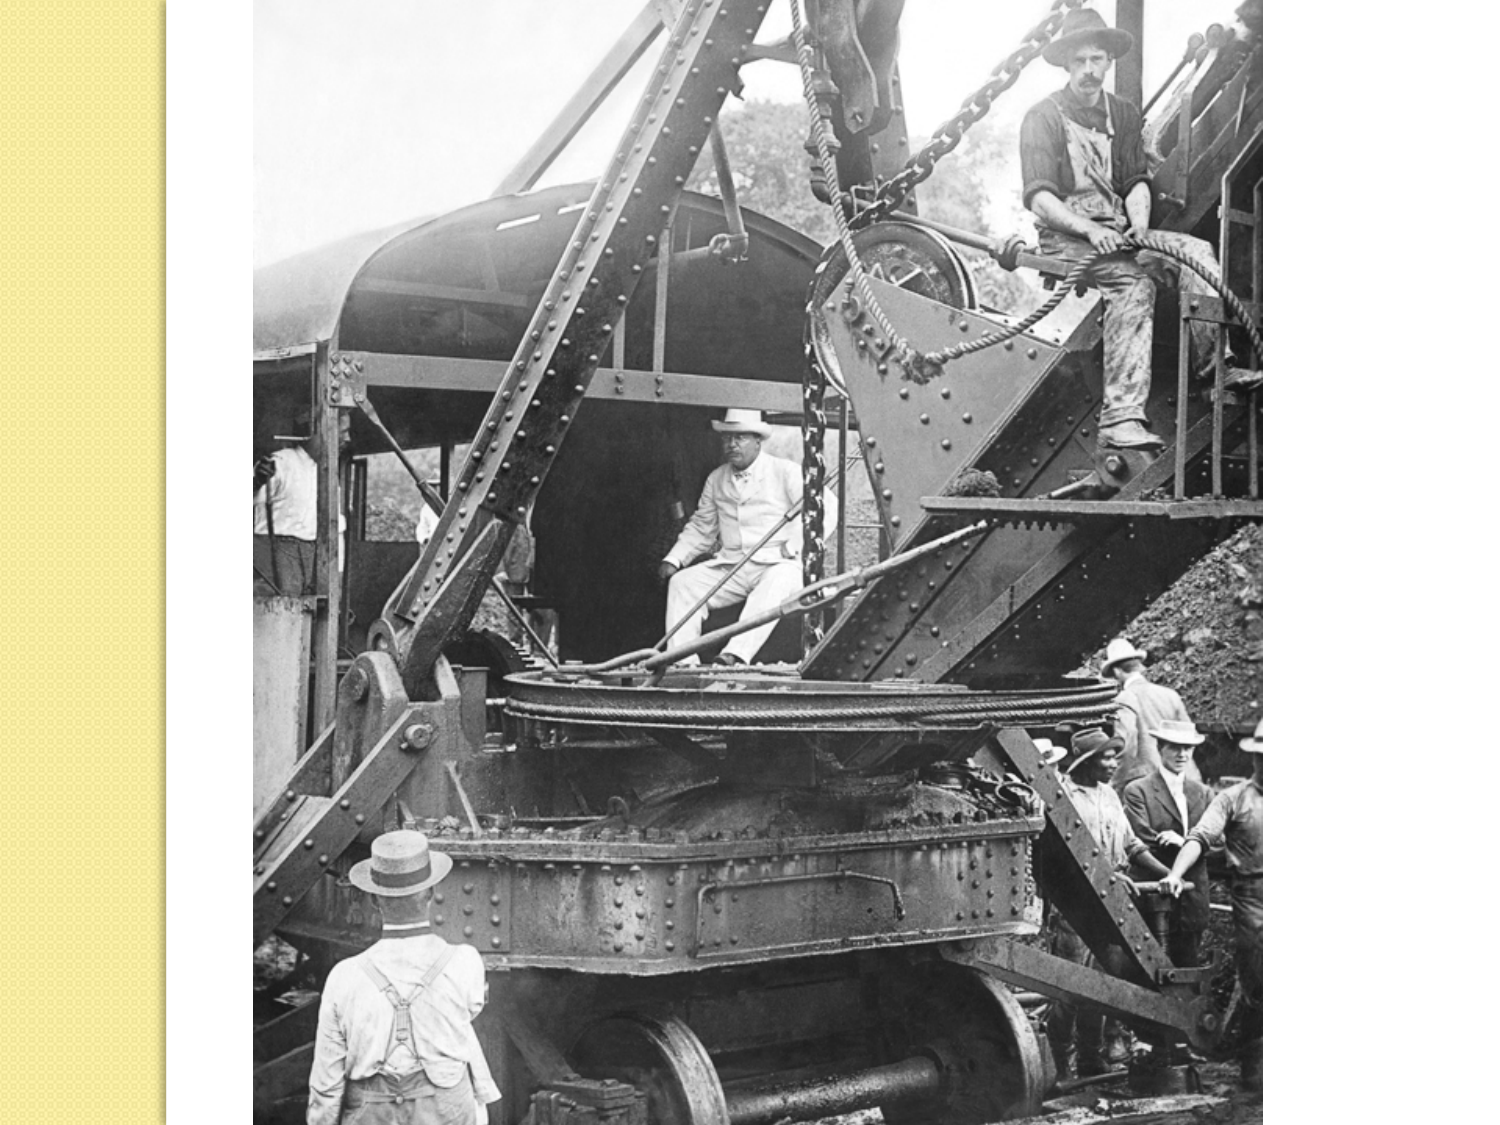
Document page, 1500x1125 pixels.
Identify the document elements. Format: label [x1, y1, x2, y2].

picture [252, 0, 1263, 1125]
